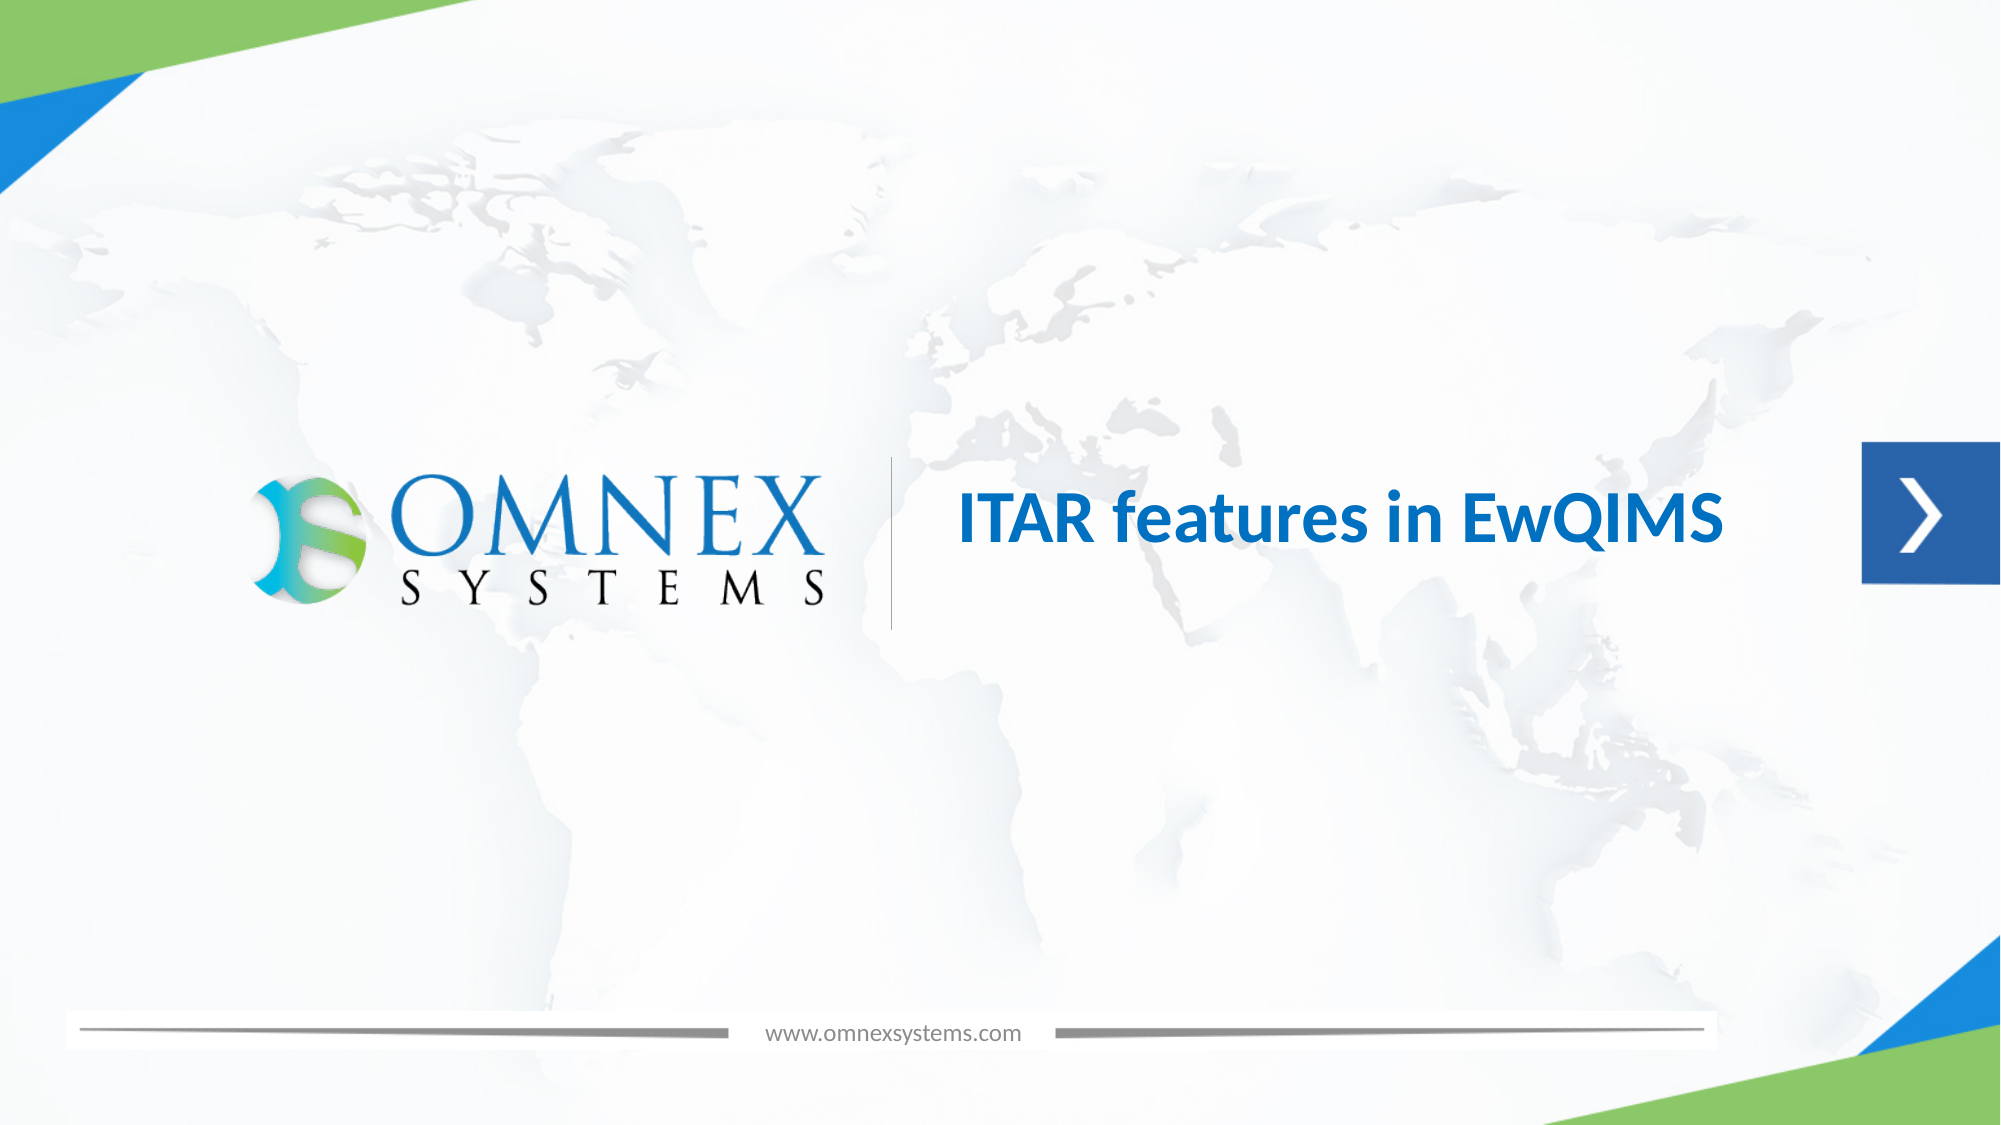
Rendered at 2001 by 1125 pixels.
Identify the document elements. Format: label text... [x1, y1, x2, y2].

text_box ITAR features in EwQIMS [942, 460, 1781, 566]
picture [0, 0, 2001, 1125]
